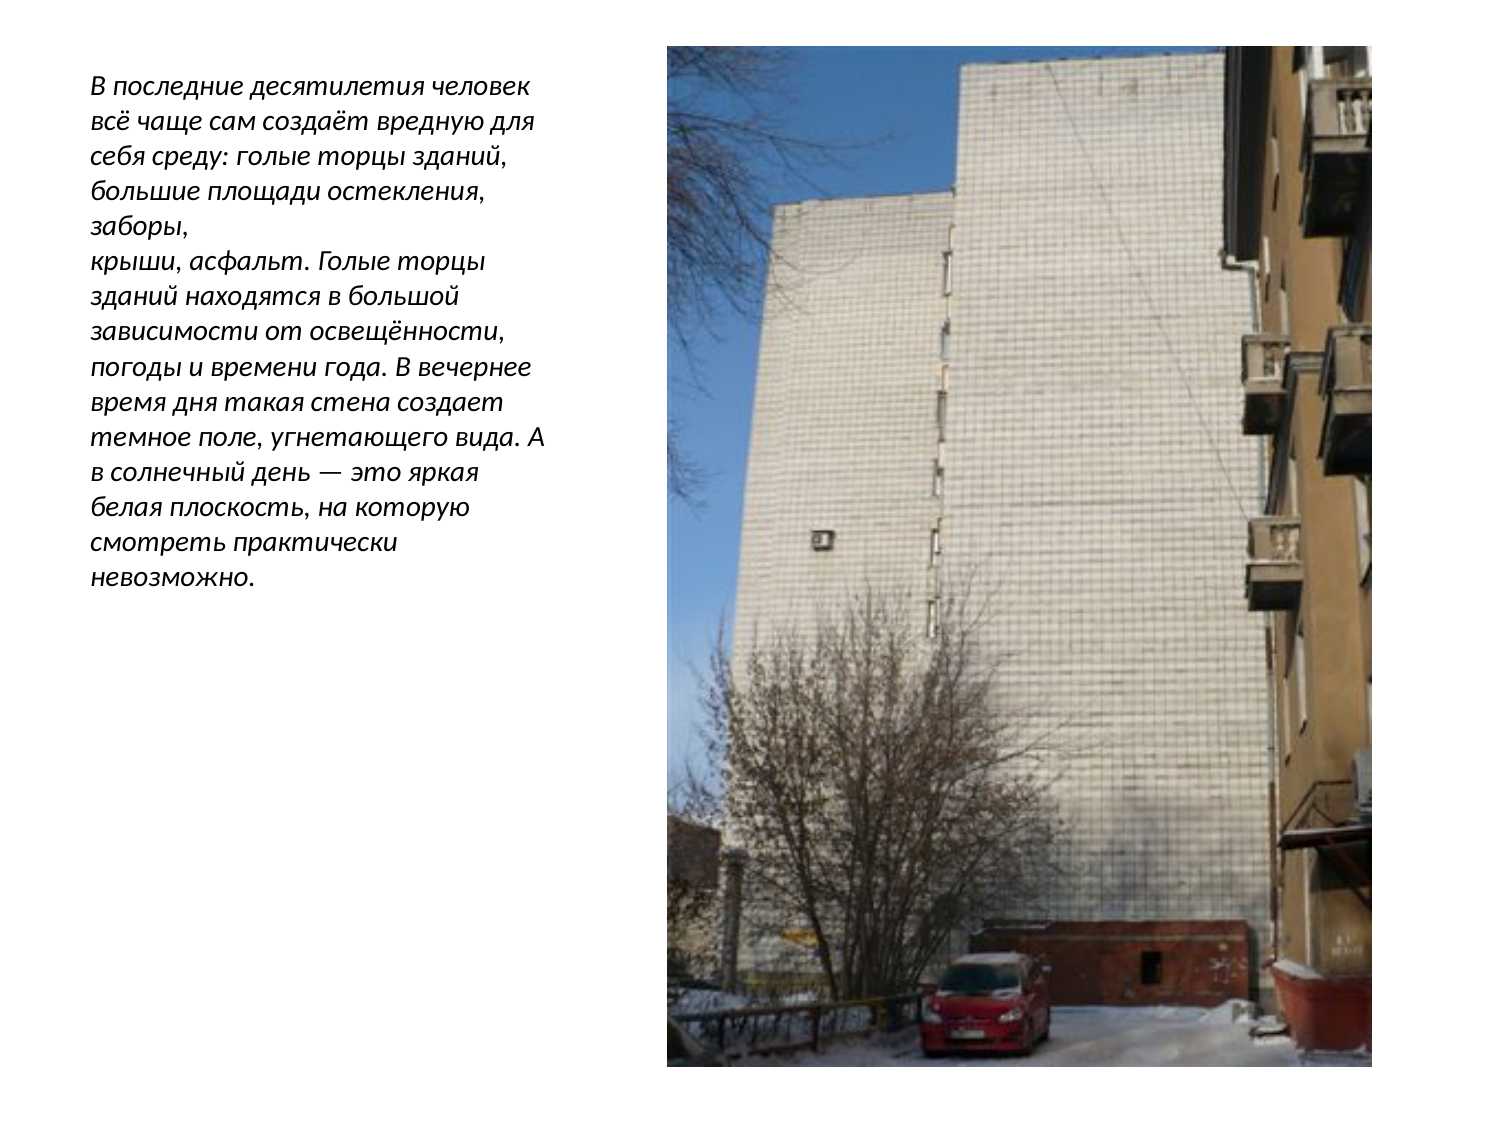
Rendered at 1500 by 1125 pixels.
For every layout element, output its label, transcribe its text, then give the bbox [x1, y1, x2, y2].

list В последние десятилетия человек всё чаще сам создаёт вредную для себя среду: голые торцы зданий, большие площади остекления, заборы, крыши, асфальт. Голые торцы зданий находятся в большой зависимости от освещённости, погоды и времени года. В вечернее время дня такая стена создает темное поле, угнетающего вида. А в солнечный день — это яркая белая плоскость, на которую смотреть практически невозможно. [75, 58, 569, 1005]
picture [667, 46, 1372, 1067]
